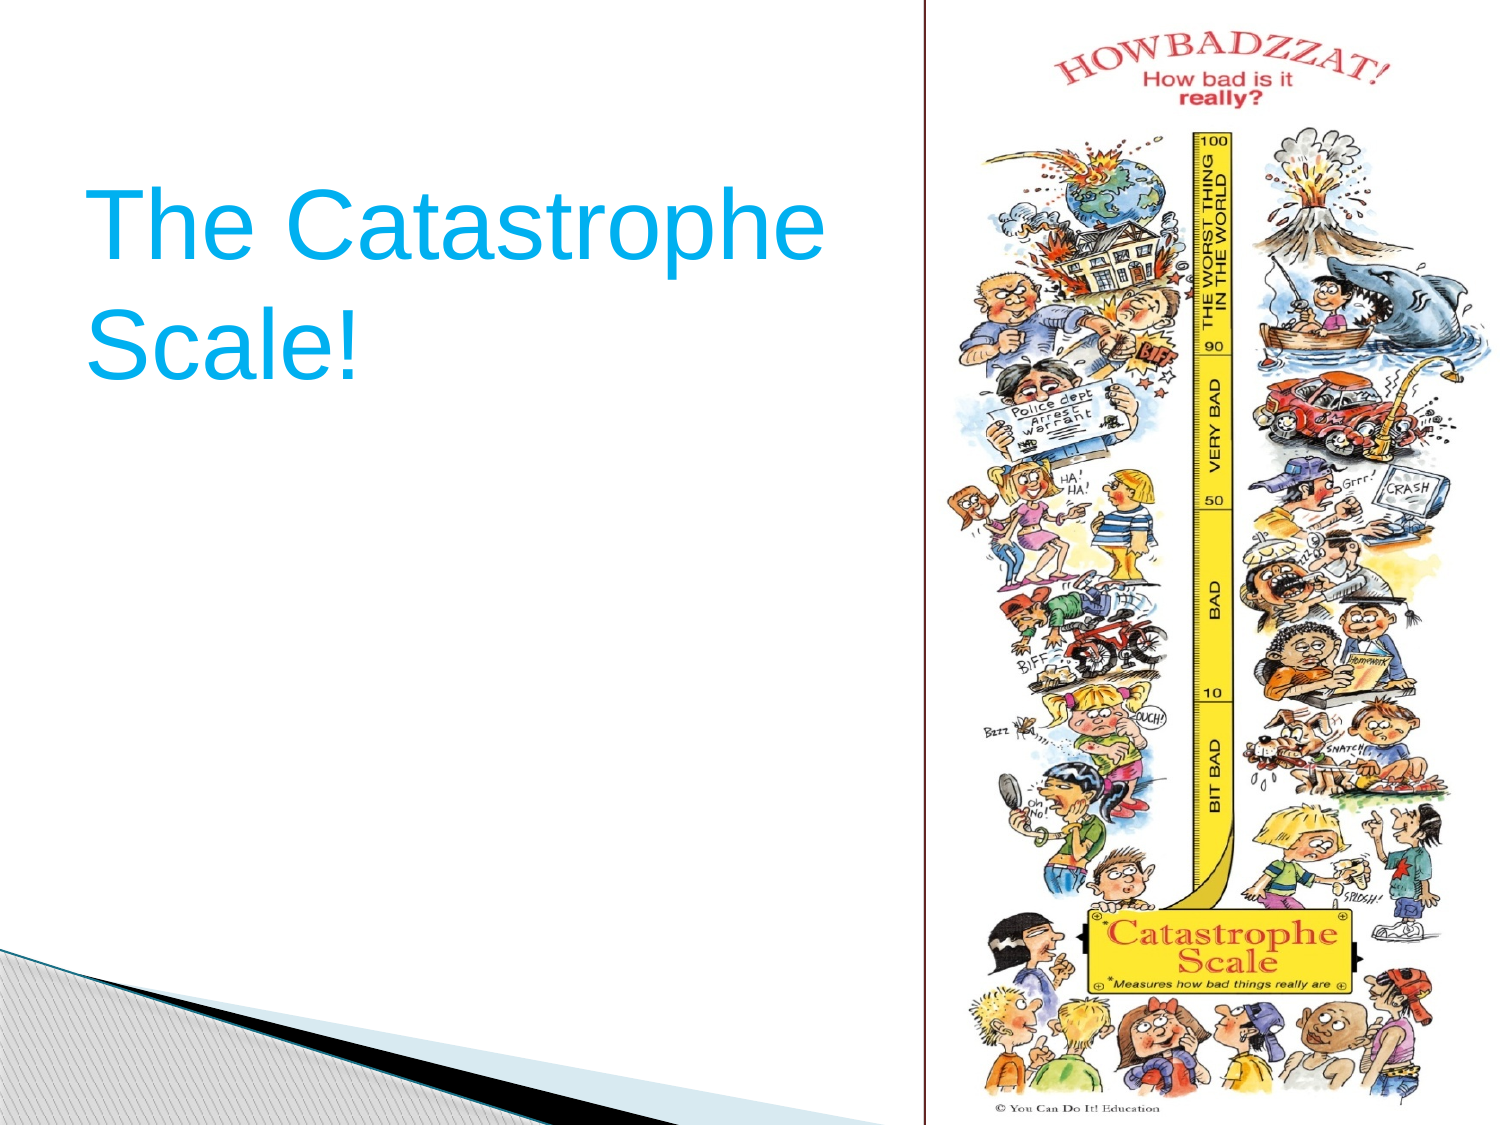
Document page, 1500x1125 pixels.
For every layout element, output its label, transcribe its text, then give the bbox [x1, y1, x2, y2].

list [925, 0, 1500, 1125]
text_box The Catastrophe Scale! [70, 152, 879, 407]
